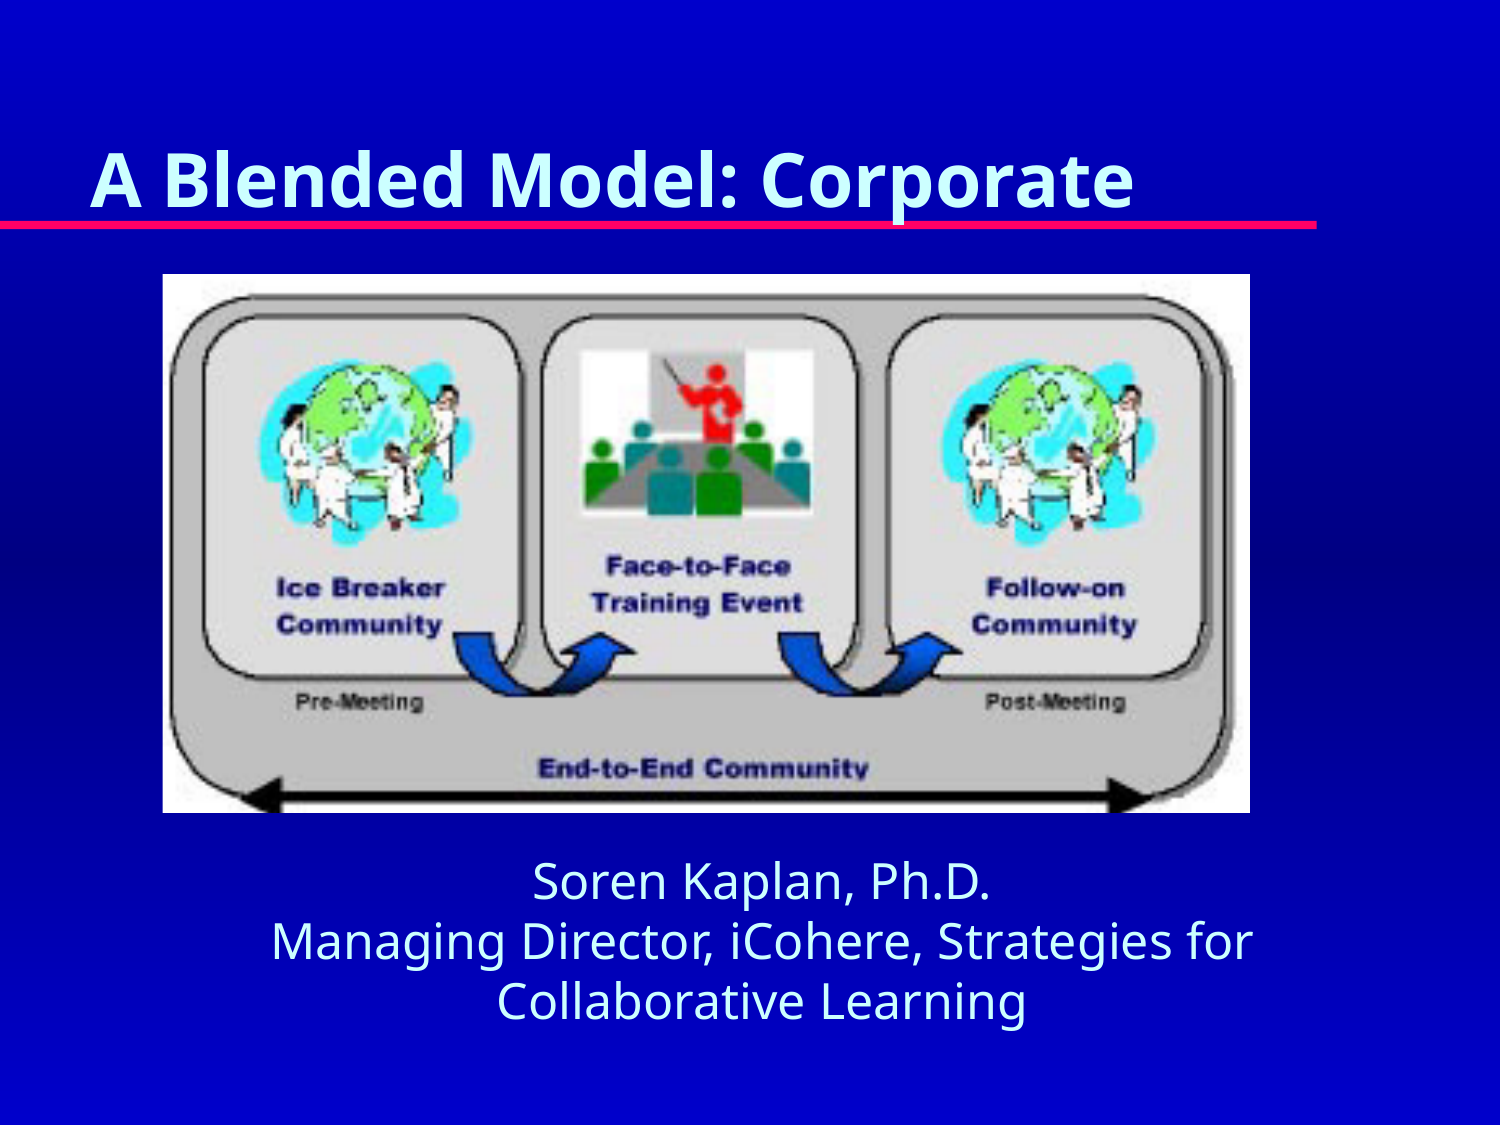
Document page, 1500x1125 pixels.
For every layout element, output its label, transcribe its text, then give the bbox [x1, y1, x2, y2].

text_box Soren Kaplan, Ph.D. Managing Director, iCohere, Strategies for Collaborative Learning [174, 842, 1350, 1037]
picture [162, 274, 1251, 814]
title A Blended Model: Corporate [74, 12, 1413, 231]
